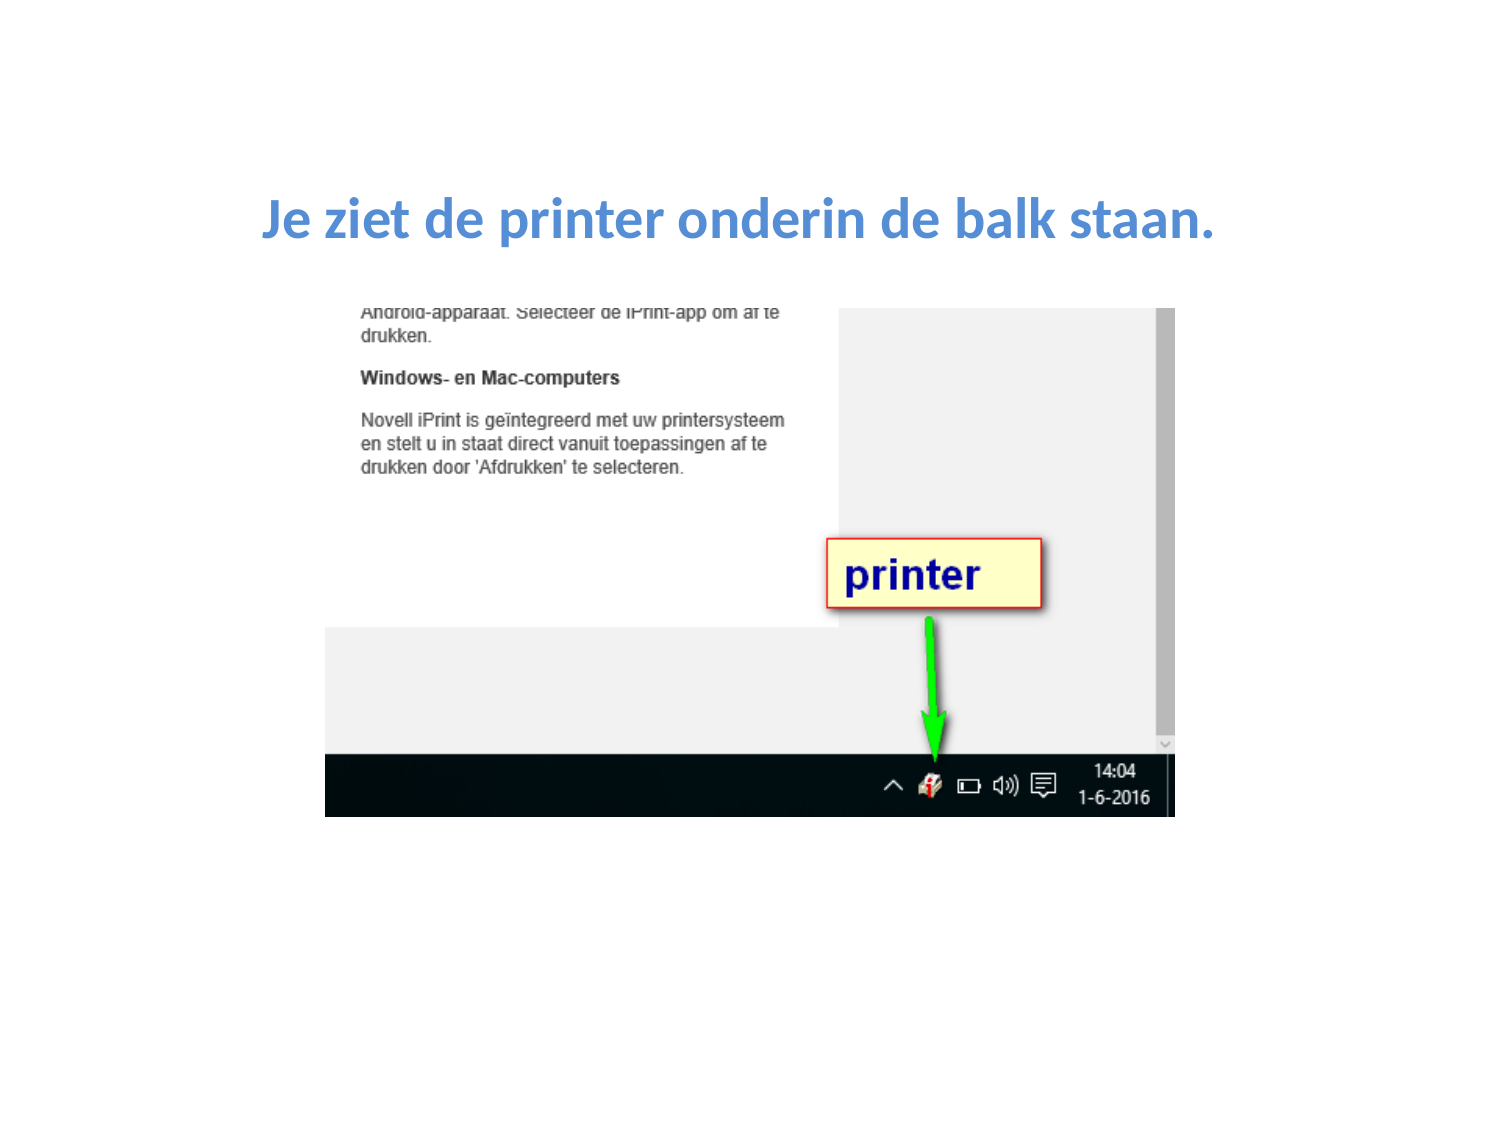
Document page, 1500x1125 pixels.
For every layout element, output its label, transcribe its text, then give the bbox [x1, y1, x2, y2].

text_box Je ziet de printer onderin de balk staan. [248, 172, 1232, 258]
picture [324, 308, 1176, 817]
